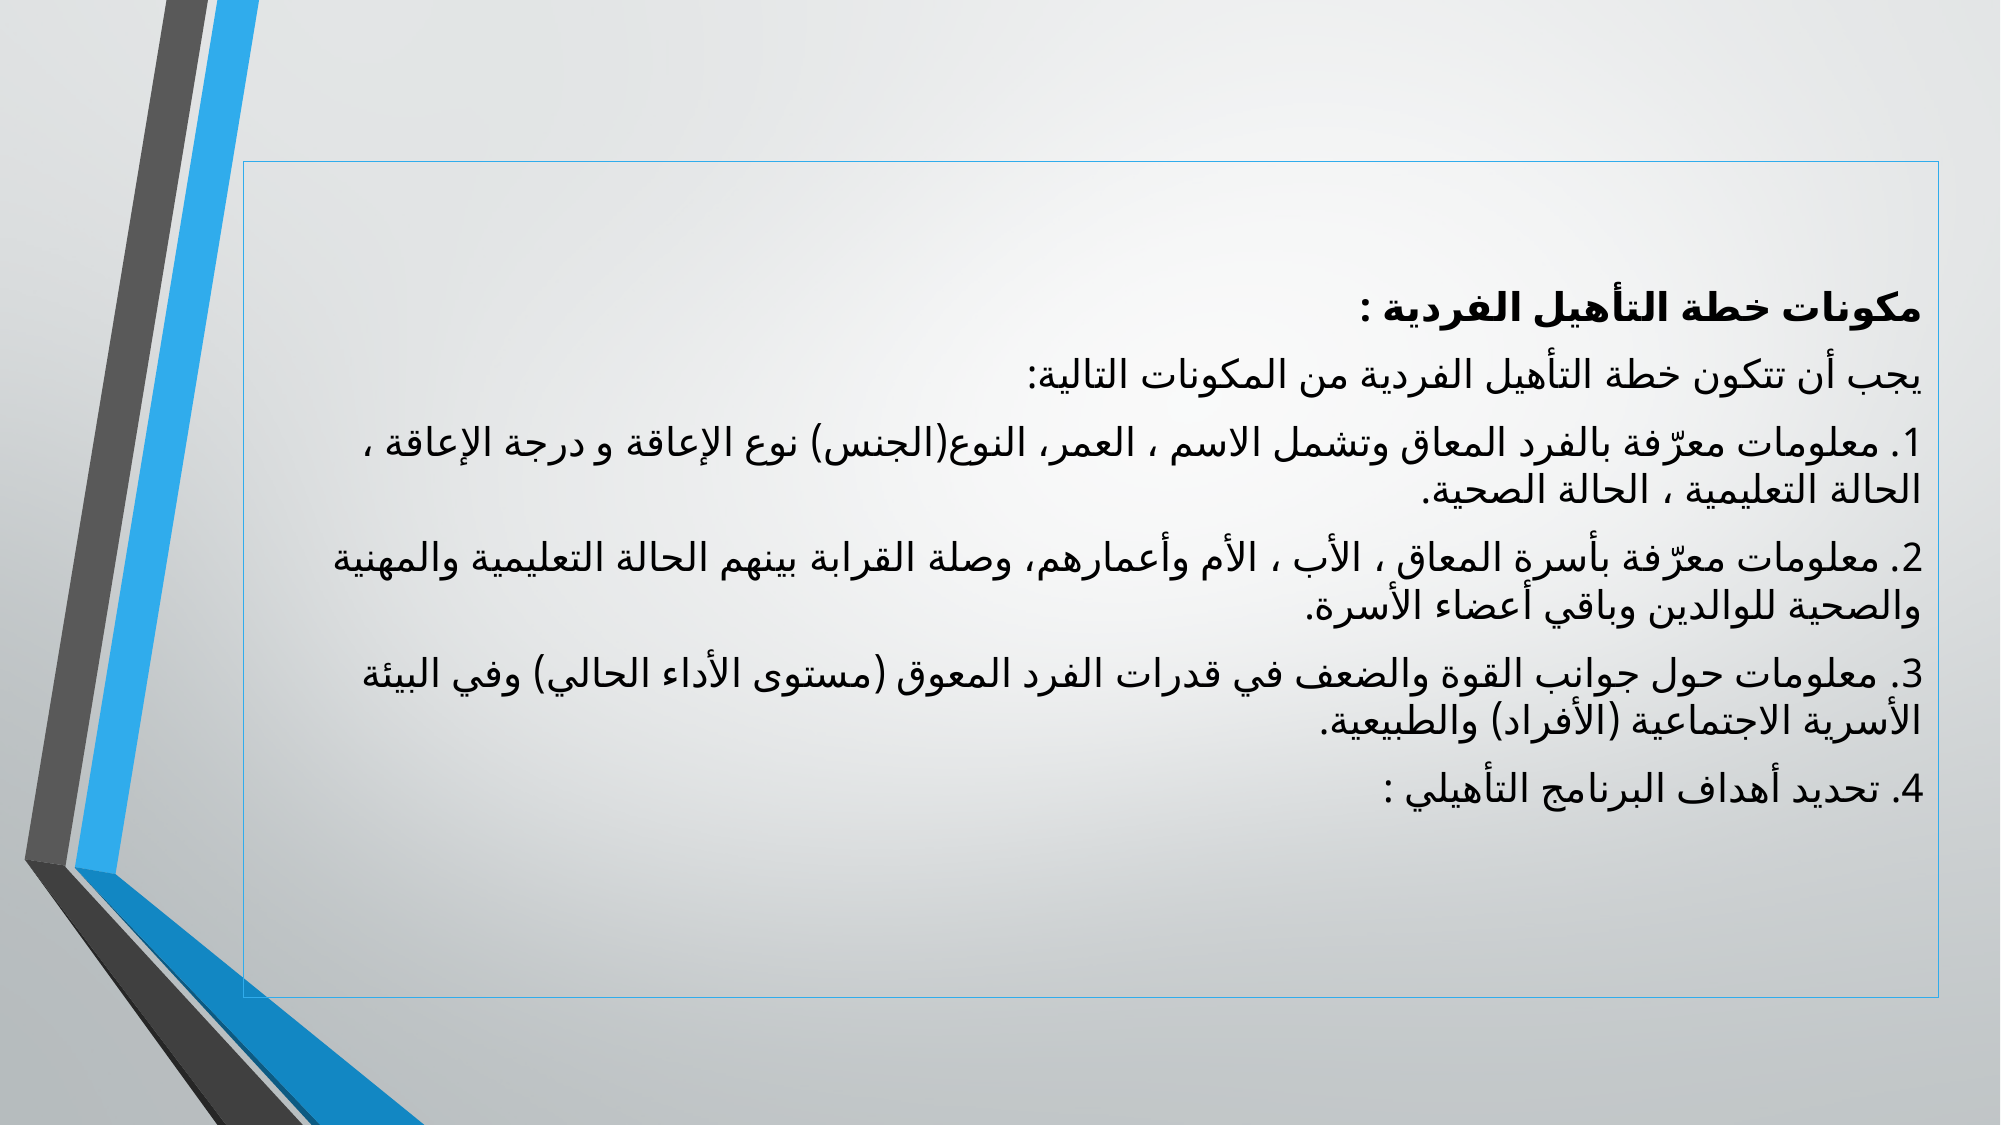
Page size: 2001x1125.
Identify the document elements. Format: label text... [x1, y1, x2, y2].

list مكونات خطة التأهيل الفردية : يجب أن تتكون خطة التأهيل الفردية من المكونات التالية: 1. معلومات معرّفة بالفرد المعاق وتشمل الاسم ، العمر، النوع(الجنس) نوع الإعاقة و درجة الإعاقة ، الحالة التعليمية ، الحالة الصحية. 2. معلومات معرّفة بأسرة المعاق ، الأب ، الأم وأعمارهم، وصلة القرابة بينهم الحالة التعليمية والمهنية والصحية للوالدين وباقي أعضاء الأسرة. 3. معلومات حول جوانب القوة والضعف في قدرات الفرد المعوق (مستوى الأداء الحالي) وفي البيئة الأسرية الاجتماعية (الأفراد) والطبيعية. 4. تحديد أهداف البرنامج التأهيلي : [243, 161, 1939, 998]
